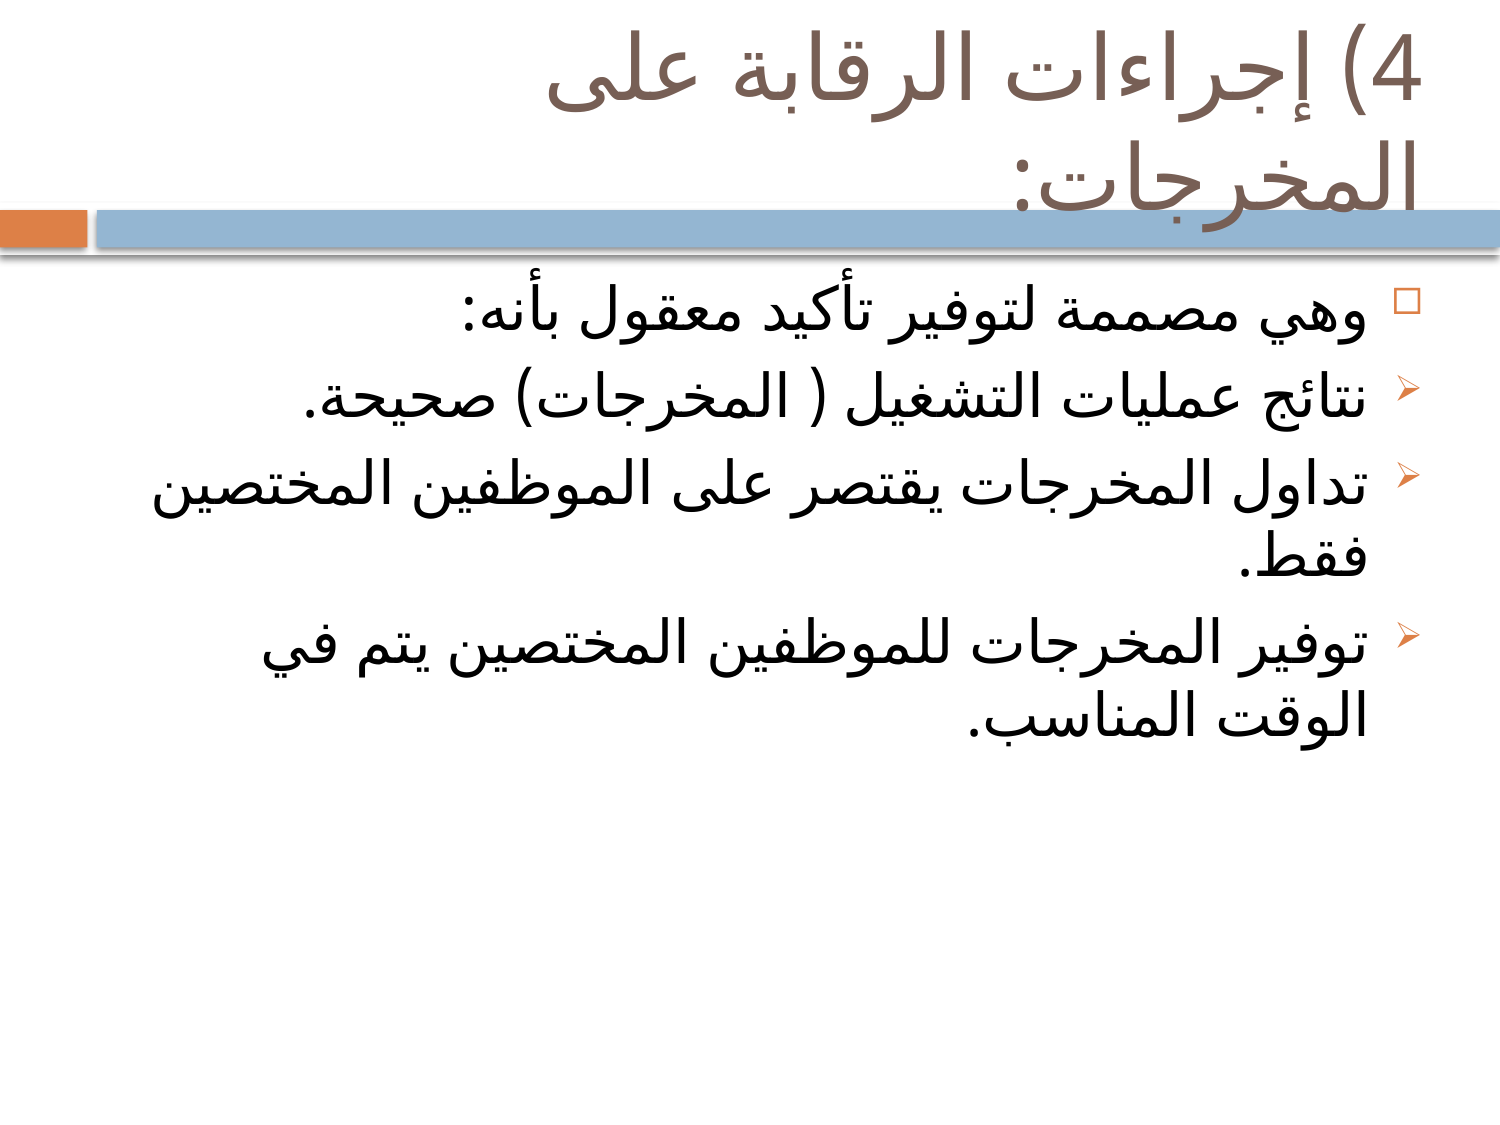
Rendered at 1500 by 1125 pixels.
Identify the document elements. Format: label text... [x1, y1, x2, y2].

list وهي مصممة لتوفير تأكيد معقول بأنه: نتائج عمليات التشغيل ( المخرجات) صحيحة. تداول المخرجات يقتصر على الموظفين المختصين فقط. توفير المخرجات للموظفين المختصين يتم في الوقت المناسب. [100, 262, 1438, 1000]
title 4) إجراءات الرقابة على المخرجات: [100, 37, 1438, 200]
